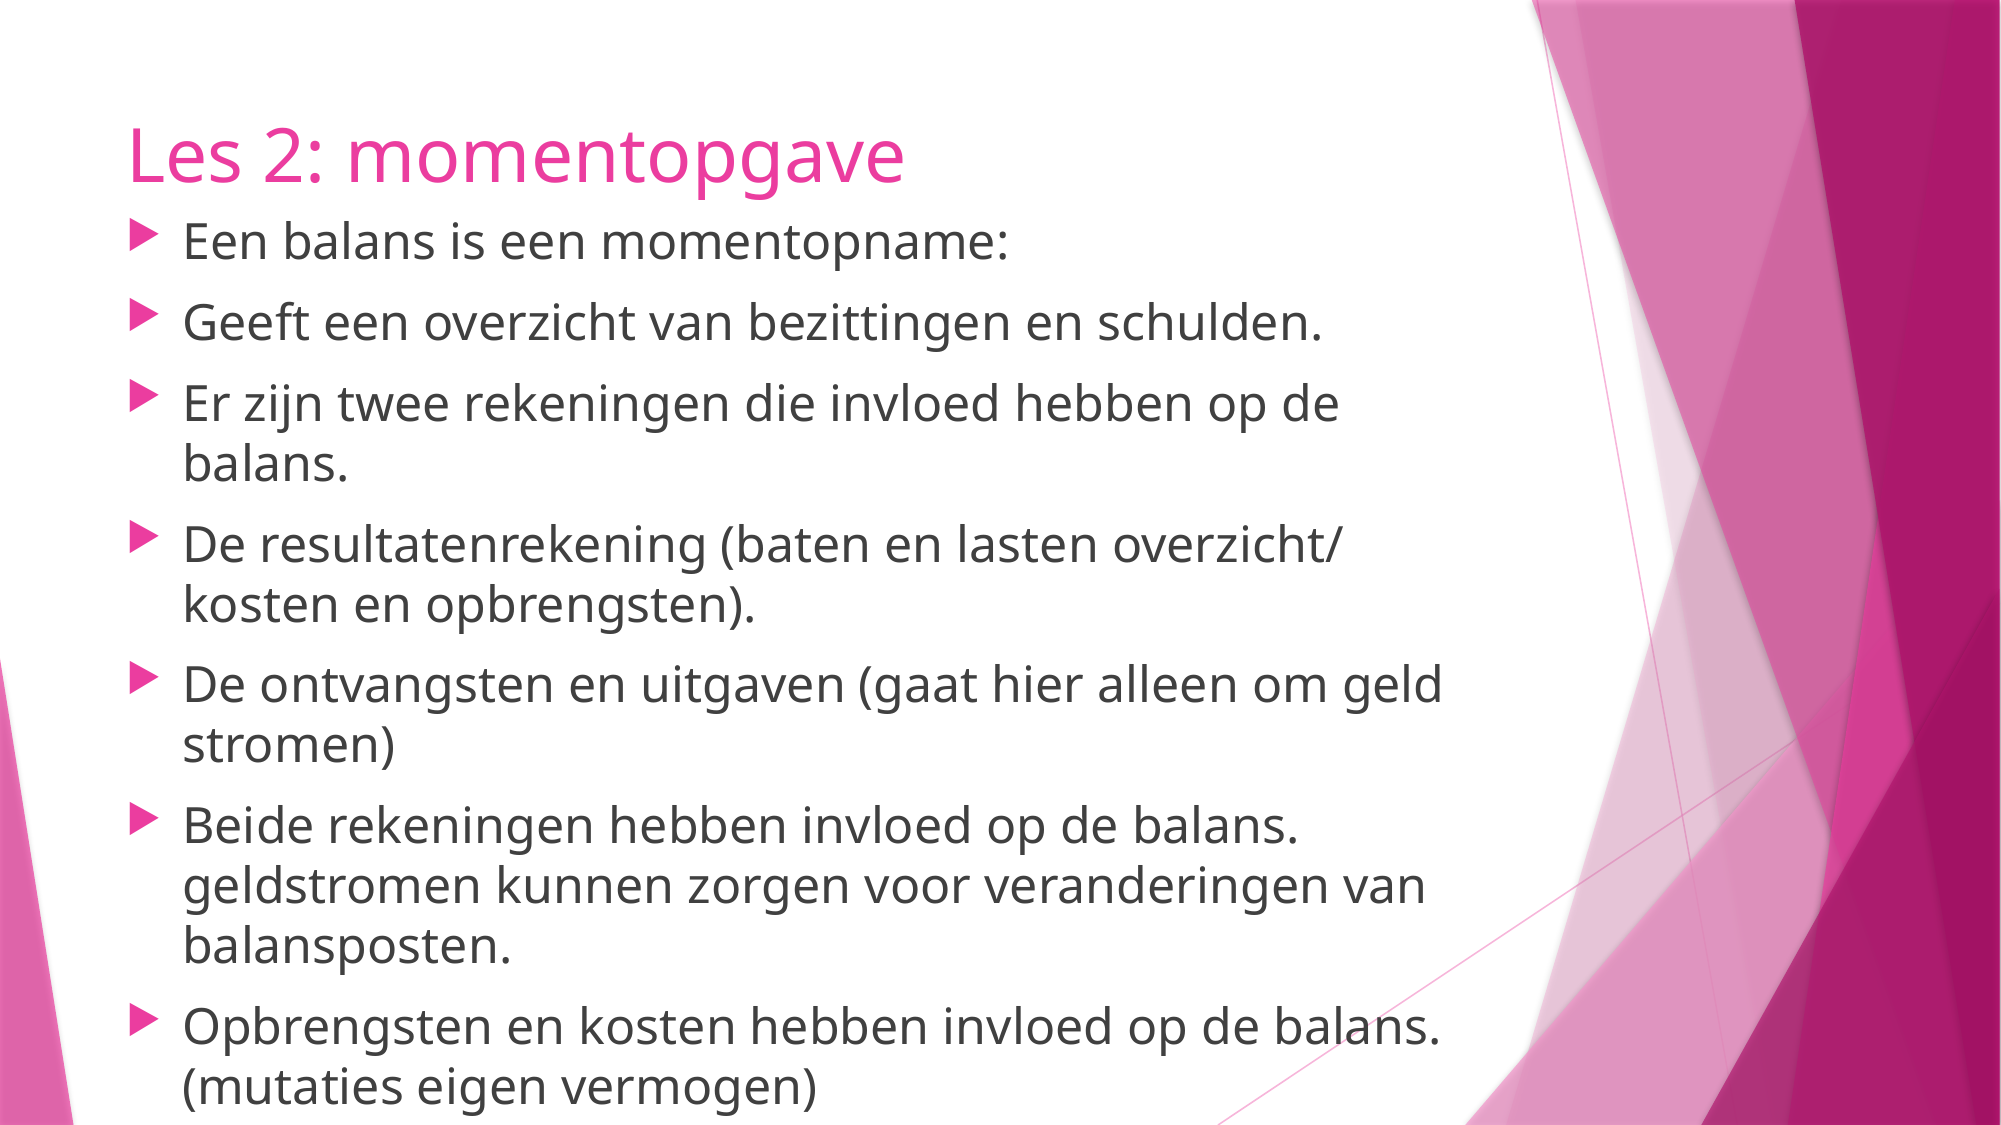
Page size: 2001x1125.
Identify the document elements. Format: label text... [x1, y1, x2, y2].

title Les 2: momentopgave [111, 99, 1522, 202]
list Een balans is een momentopname: Geeft een overzicht van bezittingen en schulden. Er zijn twee rekeningen die invloed hebben op de balans. De resultatenrekening (baten en lasten overzicht/ kosten en opbrengsten). De ontvangsten en uitgaven (gaat hier alleen om geld stromen) Beide rekeningen hebben invloed op de balans. geldstromen kunnen zorgen voor veranderingen van balansposten. Opbrengsten en kosten hebben invloed op de balans. (mutaties eigen vermogen) [111, 202, 1522, 992]
